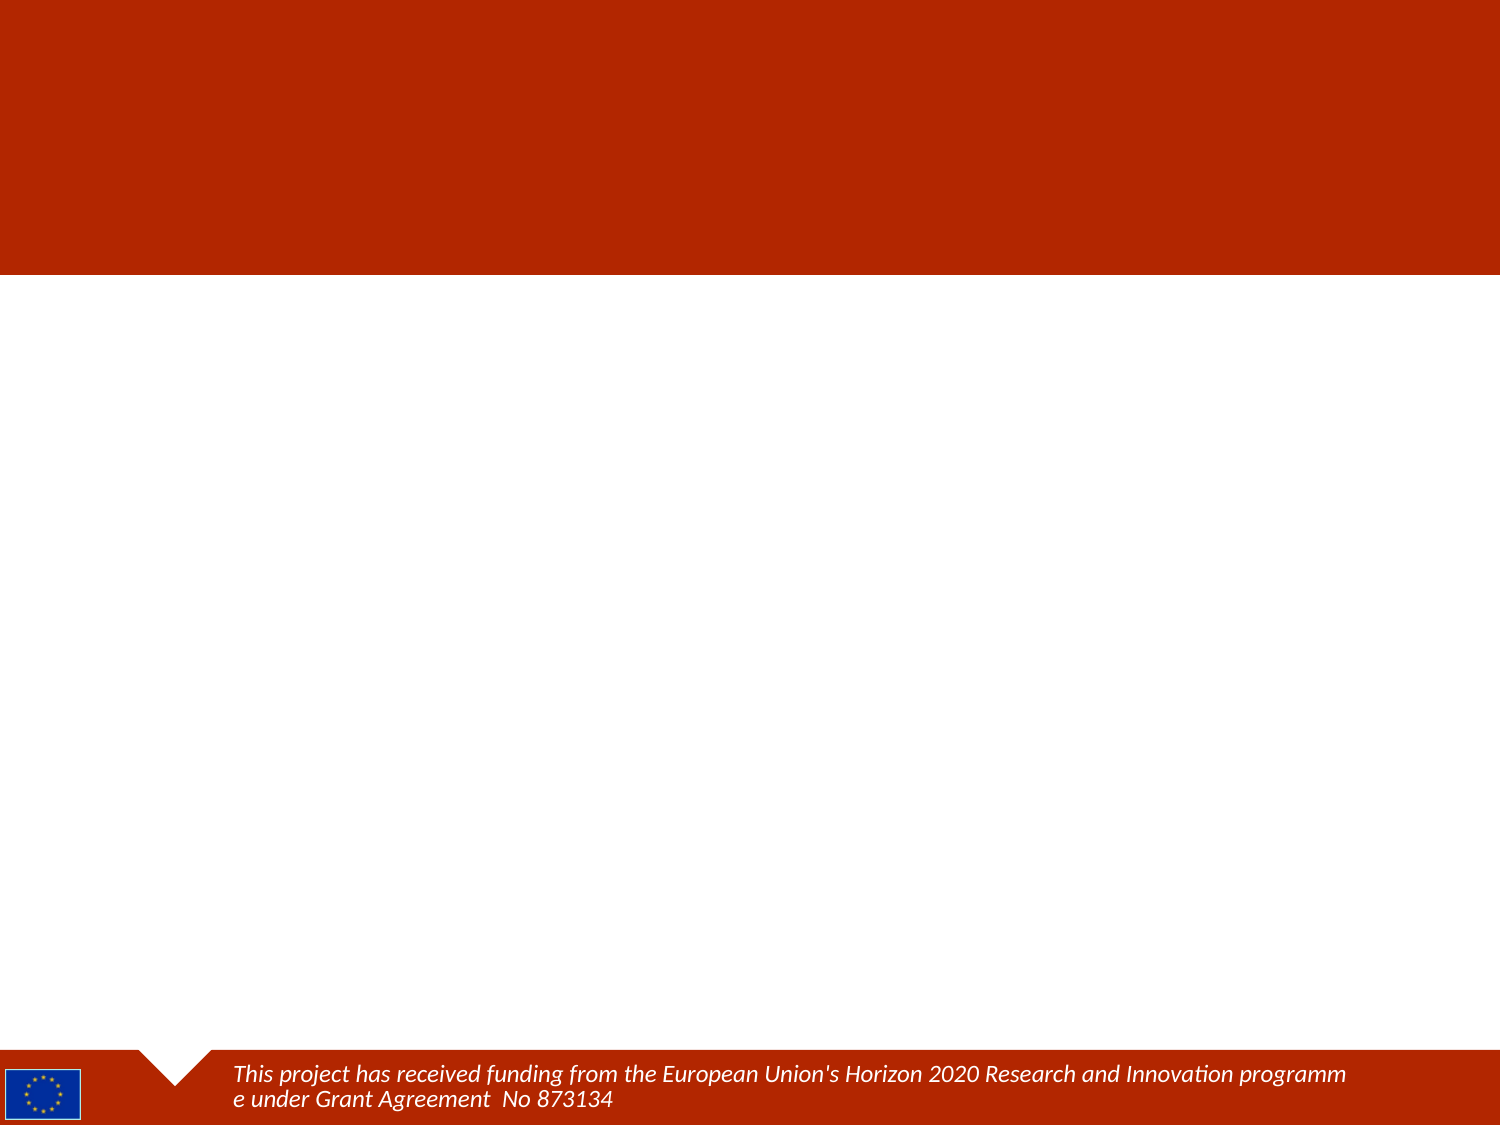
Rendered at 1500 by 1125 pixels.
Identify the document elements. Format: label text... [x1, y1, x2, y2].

picture [5, 1069, 81, 1120]
footer This project has received funding from the European Union's Horizon 2020 Research and Innovation programme under Grant Agreement No 873134 [218, 1050, 1370, 1110]
